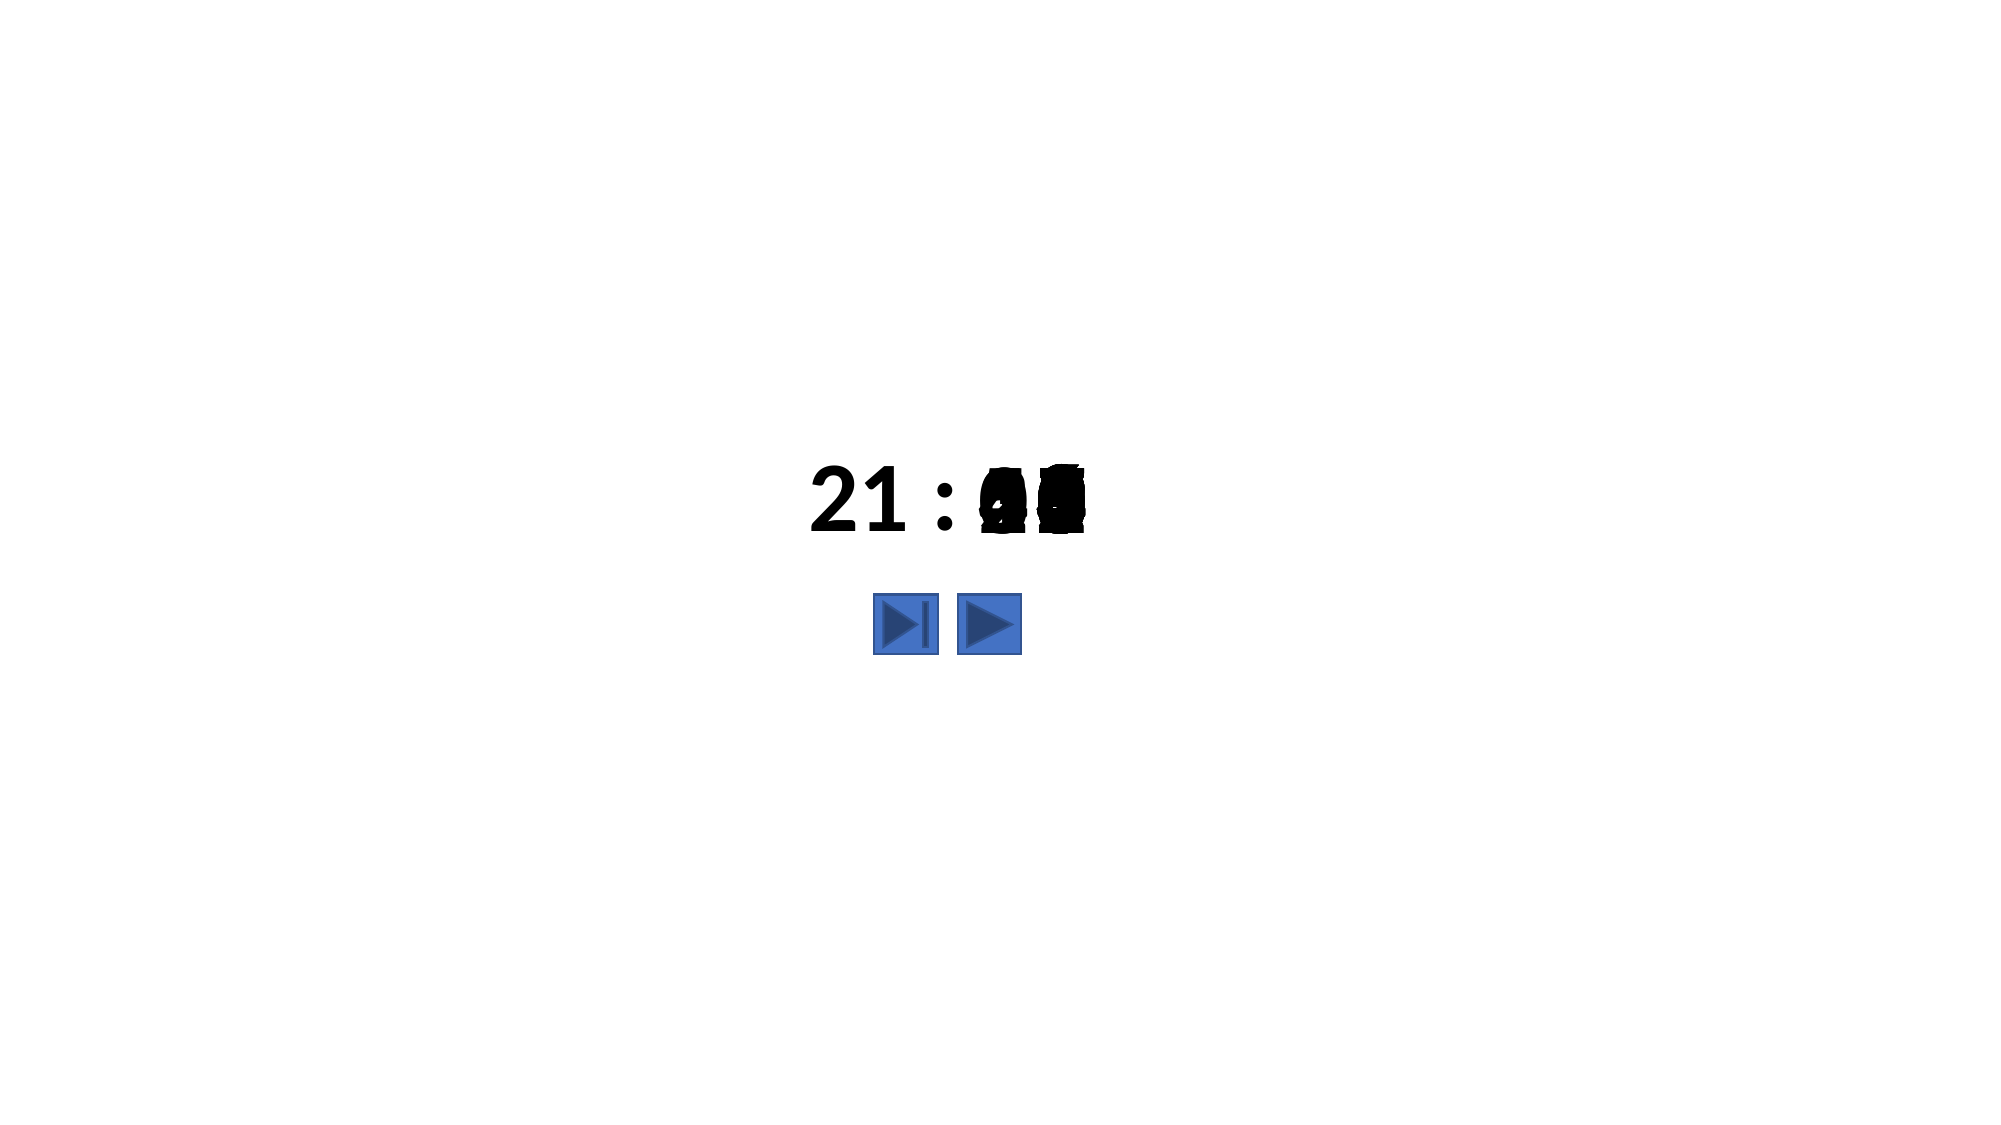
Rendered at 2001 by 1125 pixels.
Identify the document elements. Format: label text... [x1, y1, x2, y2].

slide_number 20 [784, 461, 925, 522]
